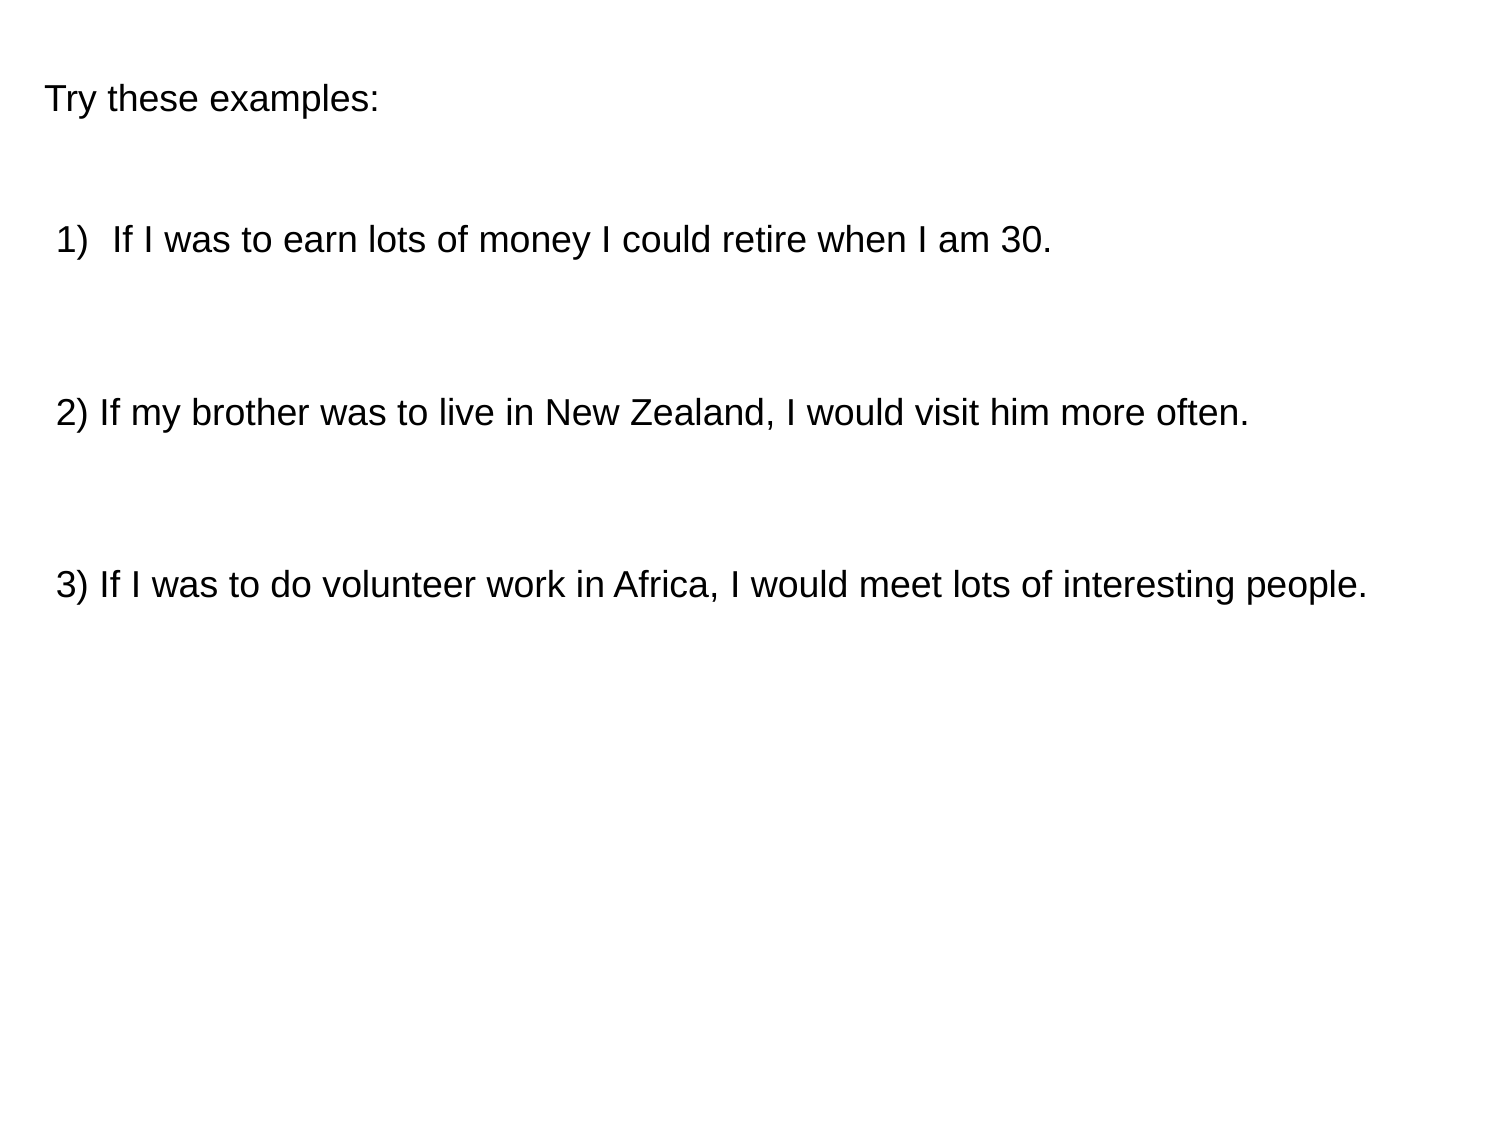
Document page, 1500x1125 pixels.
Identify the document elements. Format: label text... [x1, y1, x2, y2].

text_box If I was to earn lots of money I could retire when I am 30. 2) If my brother was to live in New Zealand, I would visit him more often. 3) If I was to do volunteer work in Africa, I would meet lots of interesting people. [41, 207, 1400, 786]
text_box Try these examples: [29, 66, 1447, 127]
